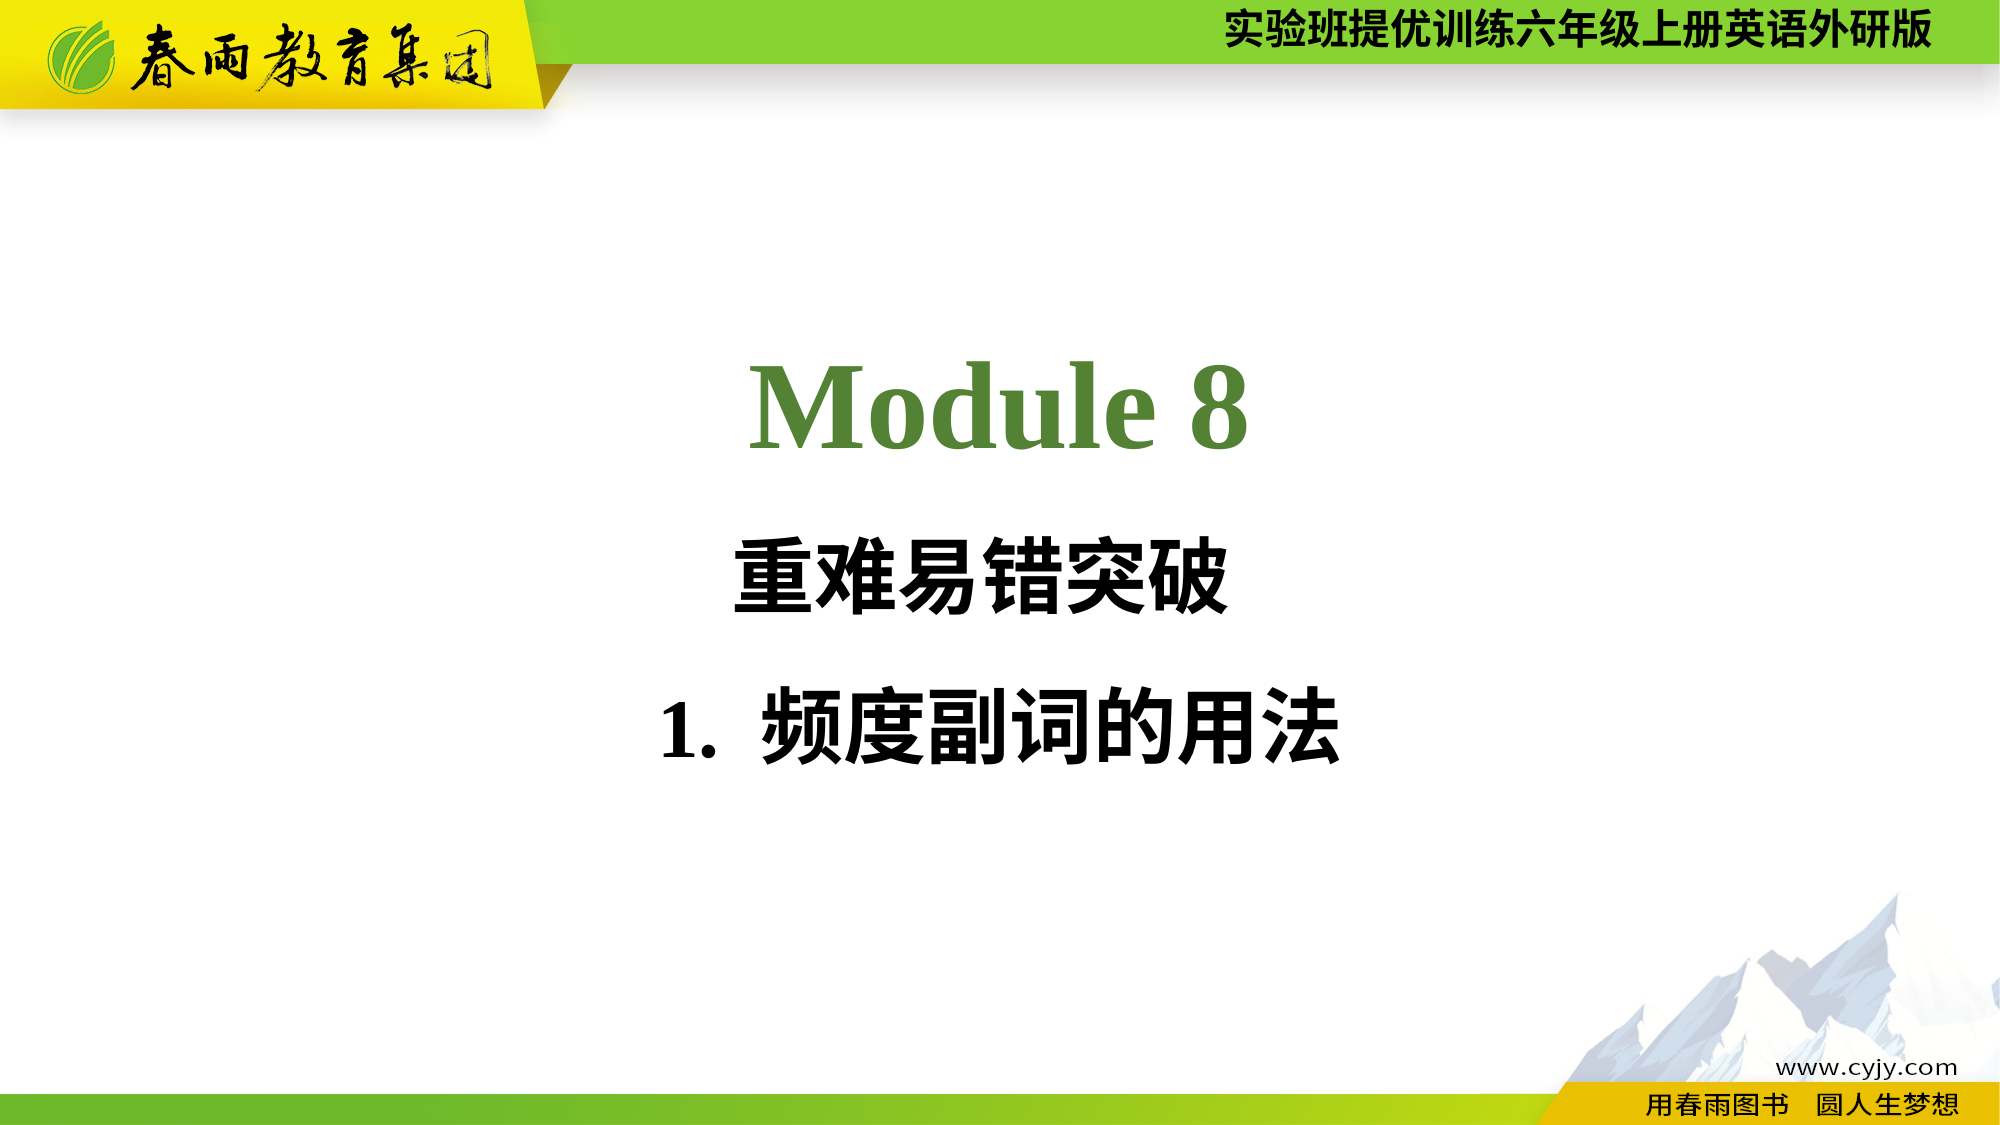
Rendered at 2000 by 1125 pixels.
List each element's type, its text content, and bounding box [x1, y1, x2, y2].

picture [0, 782, 2000, 1125]
text_box Module 8 重难易错突破 1. 频度副词的用法 [0, 241, 2000, 782]
picture [0, 0, 2000, 241]
